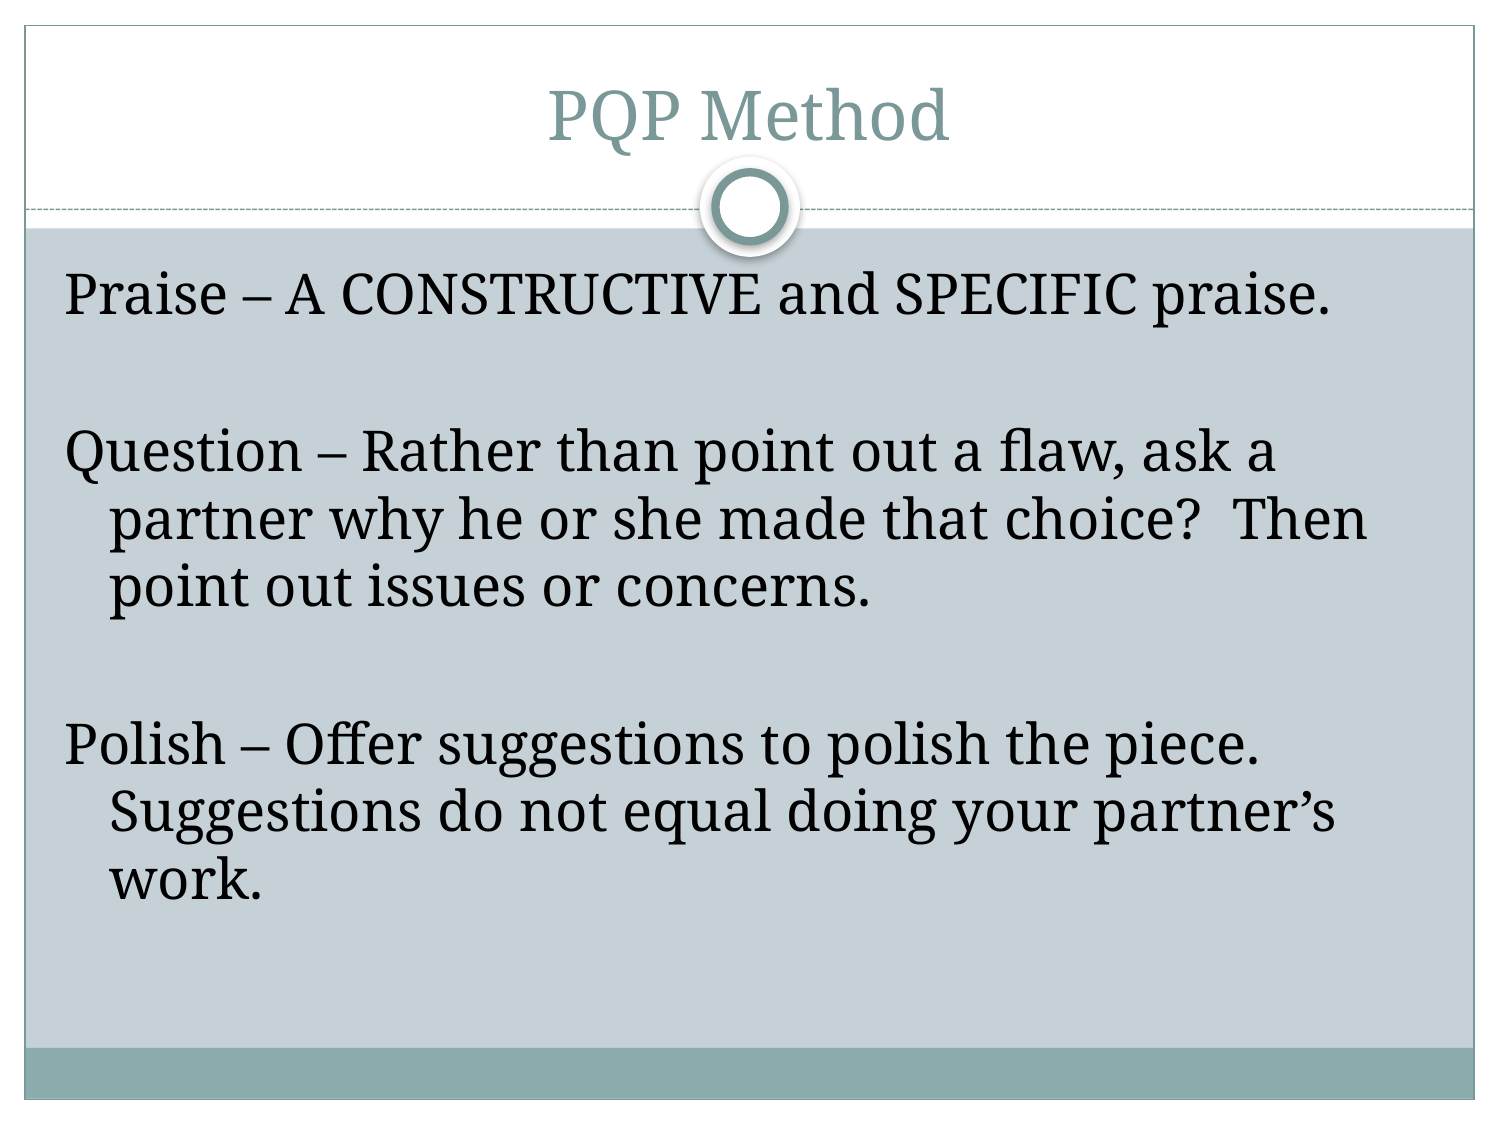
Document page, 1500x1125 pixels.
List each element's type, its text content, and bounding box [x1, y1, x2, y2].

title PQP Method [49, 37, 1450, 162]
list Praise – A CONSTRUCTIVE and SPECIFIC praise. Question – Rather than point out a flaw, ask a partner why he or she made that choice? Then point out issues or concerns. Polish – Offer suggestions to polish the piece. Suggestions do not equal doing your partner’s work. [49, 250, 1445, 1001]
